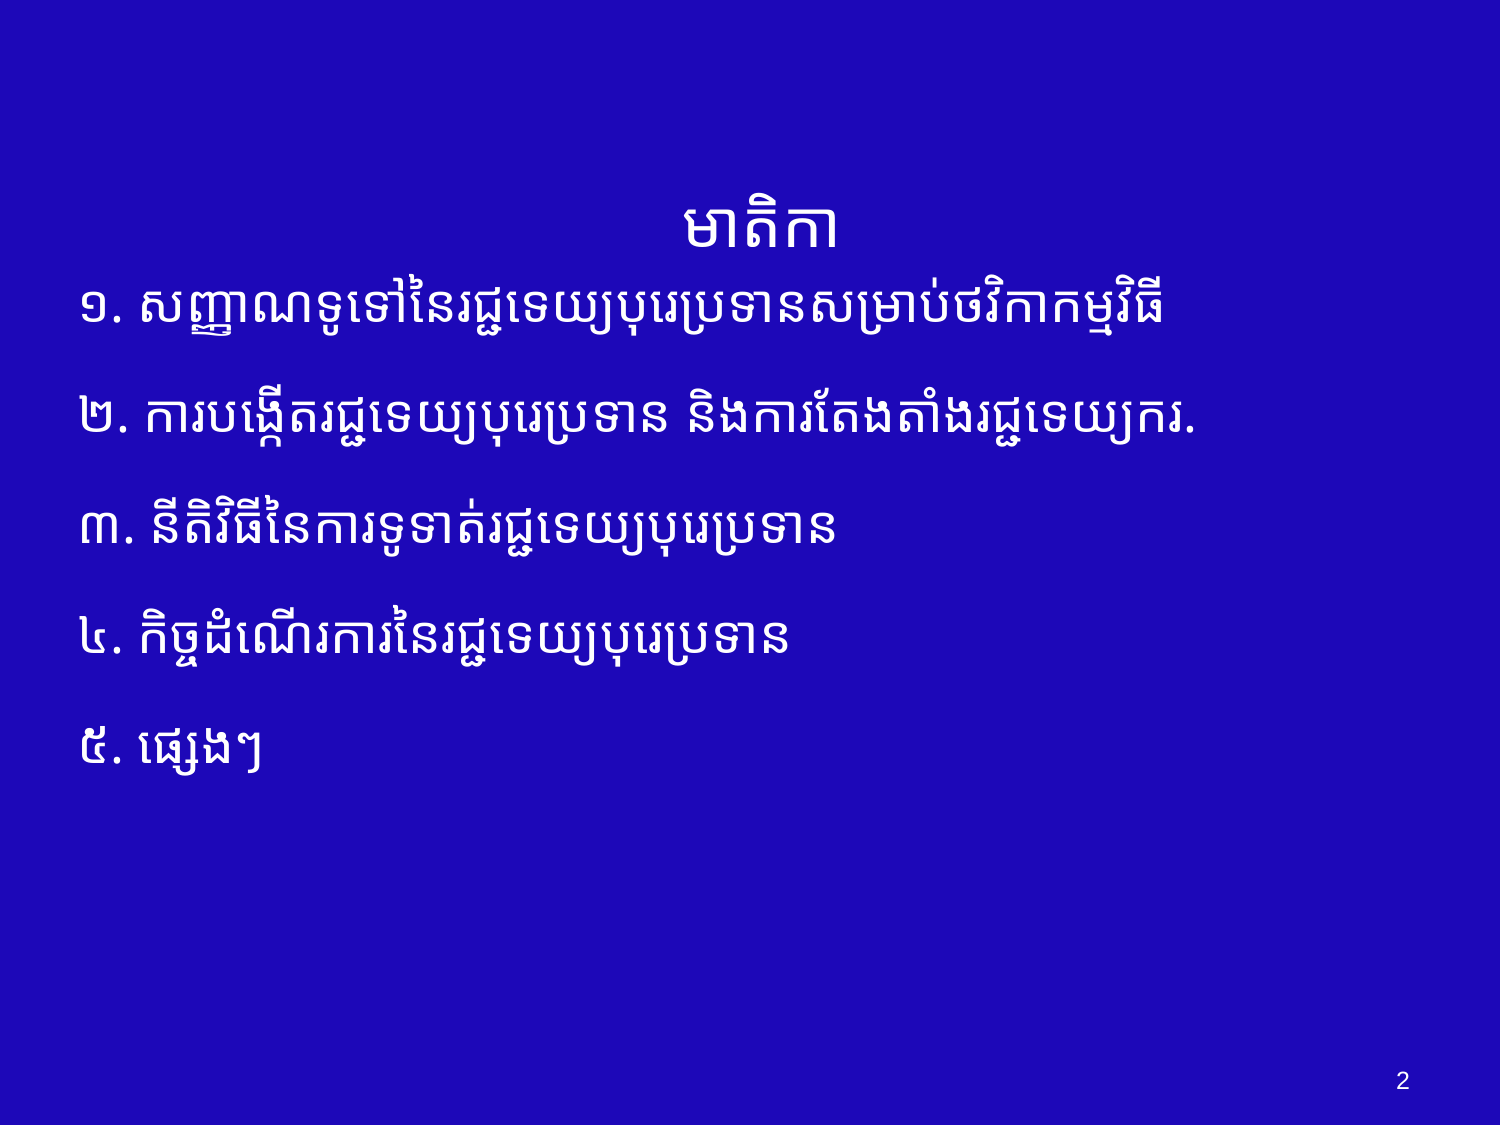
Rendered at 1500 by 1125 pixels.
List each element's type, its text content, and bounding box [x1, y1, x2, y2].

list មាតិកា ១. សញ្ញាណទូទៅនៃ​រជ្ជទេយ្យ​បុរេប្រទាន​សម្រាប់ថវិកាកម្មវិធី ២. ការបង្កើត​រជ្ជទេយ្យ​បុរេប្រទាន​ និង​ការ​តែងតាំងរជ្ជទេយ្យករ. ៣. នីតិវិធី​នៃការទូទាត់​រជ្ជទេយ្យ​បុរេប្រទាន​ ៤. កិច្ចដំណើរការនៃរជ្ជទេយ្យបុរេប្រទាន ៥. ផ្សេងៗ​ [62, 137, 1463, 788]
slide_number 2 [1299, 1042, 1425, 1103]
